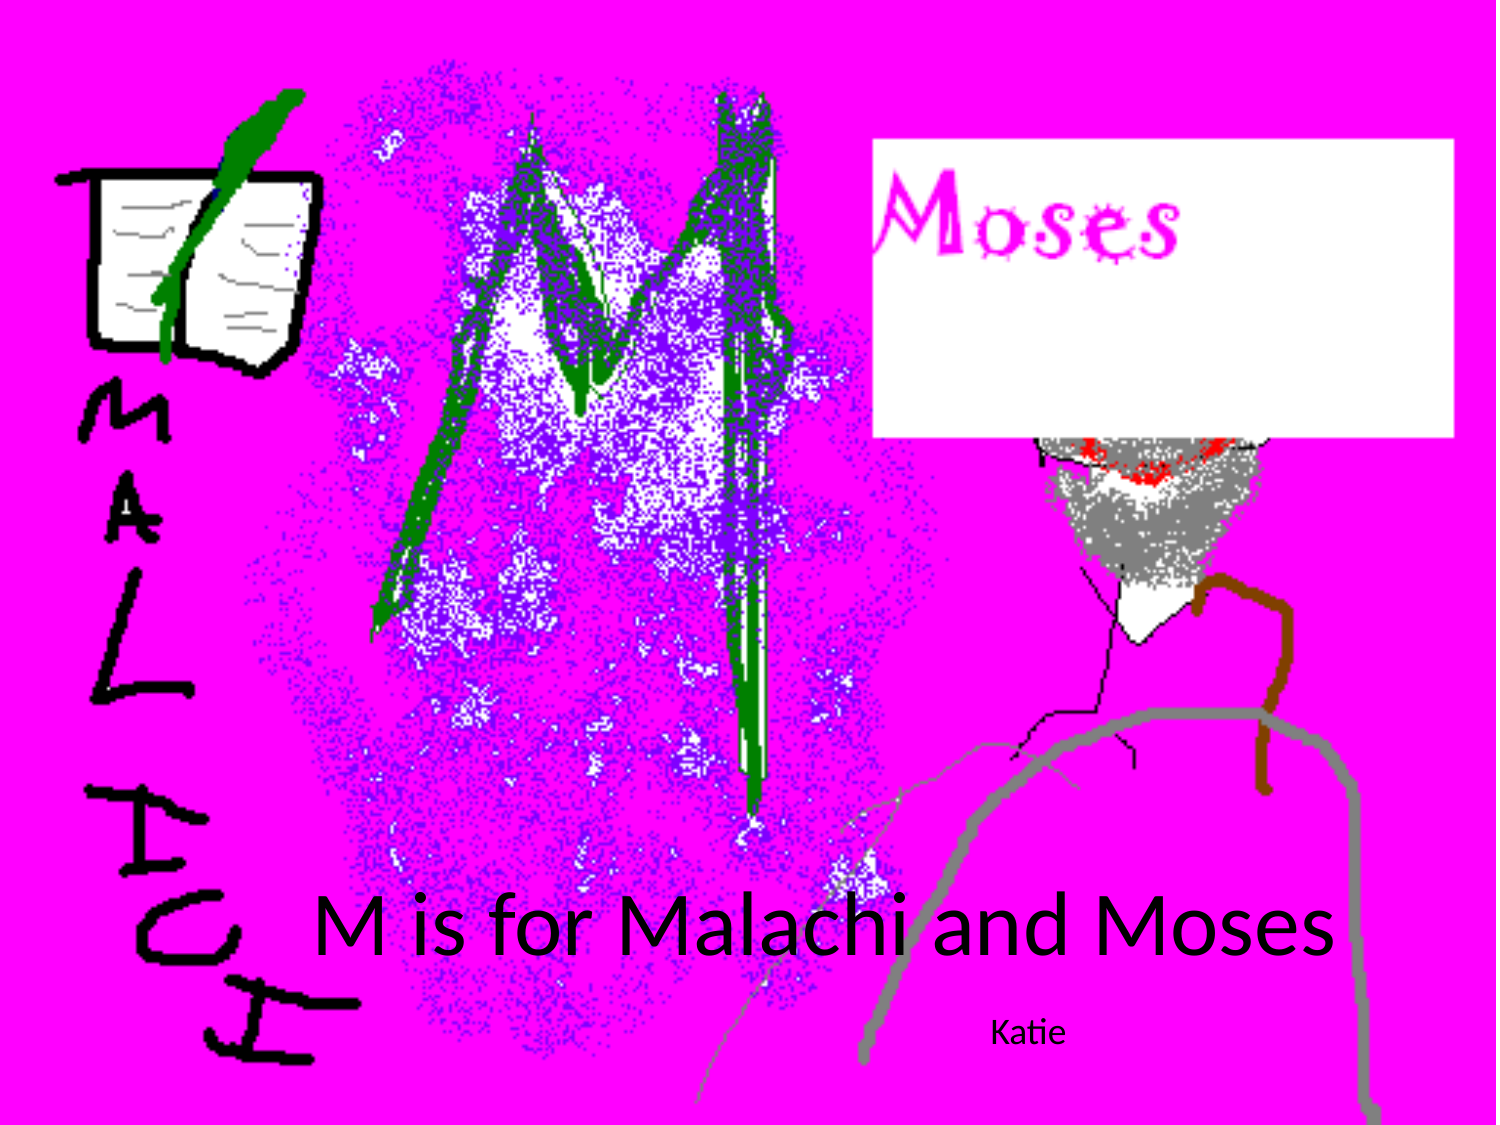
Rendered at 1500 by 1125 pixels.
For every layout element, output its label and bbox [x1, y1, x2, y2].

list [0, 0, 1497, 1125]
